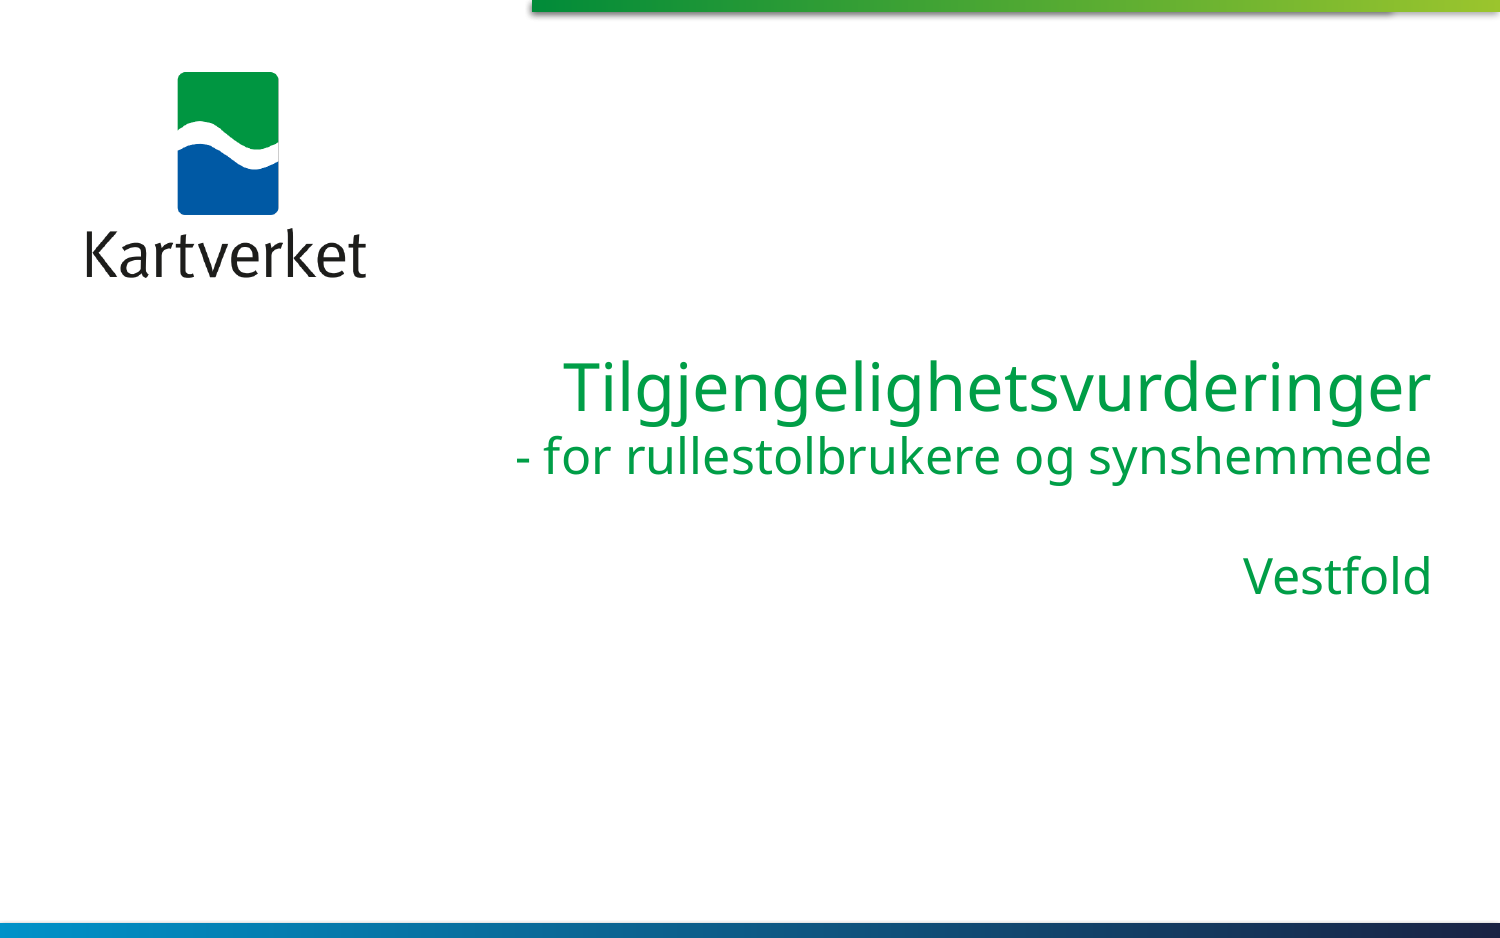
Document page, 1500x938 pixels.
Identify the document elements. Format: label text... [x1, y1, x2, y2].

text_box Tilgjengelighetsvurderinger - for rullestolbrukere og synshemmede Vestfold [66, 337, 1449, 613]
